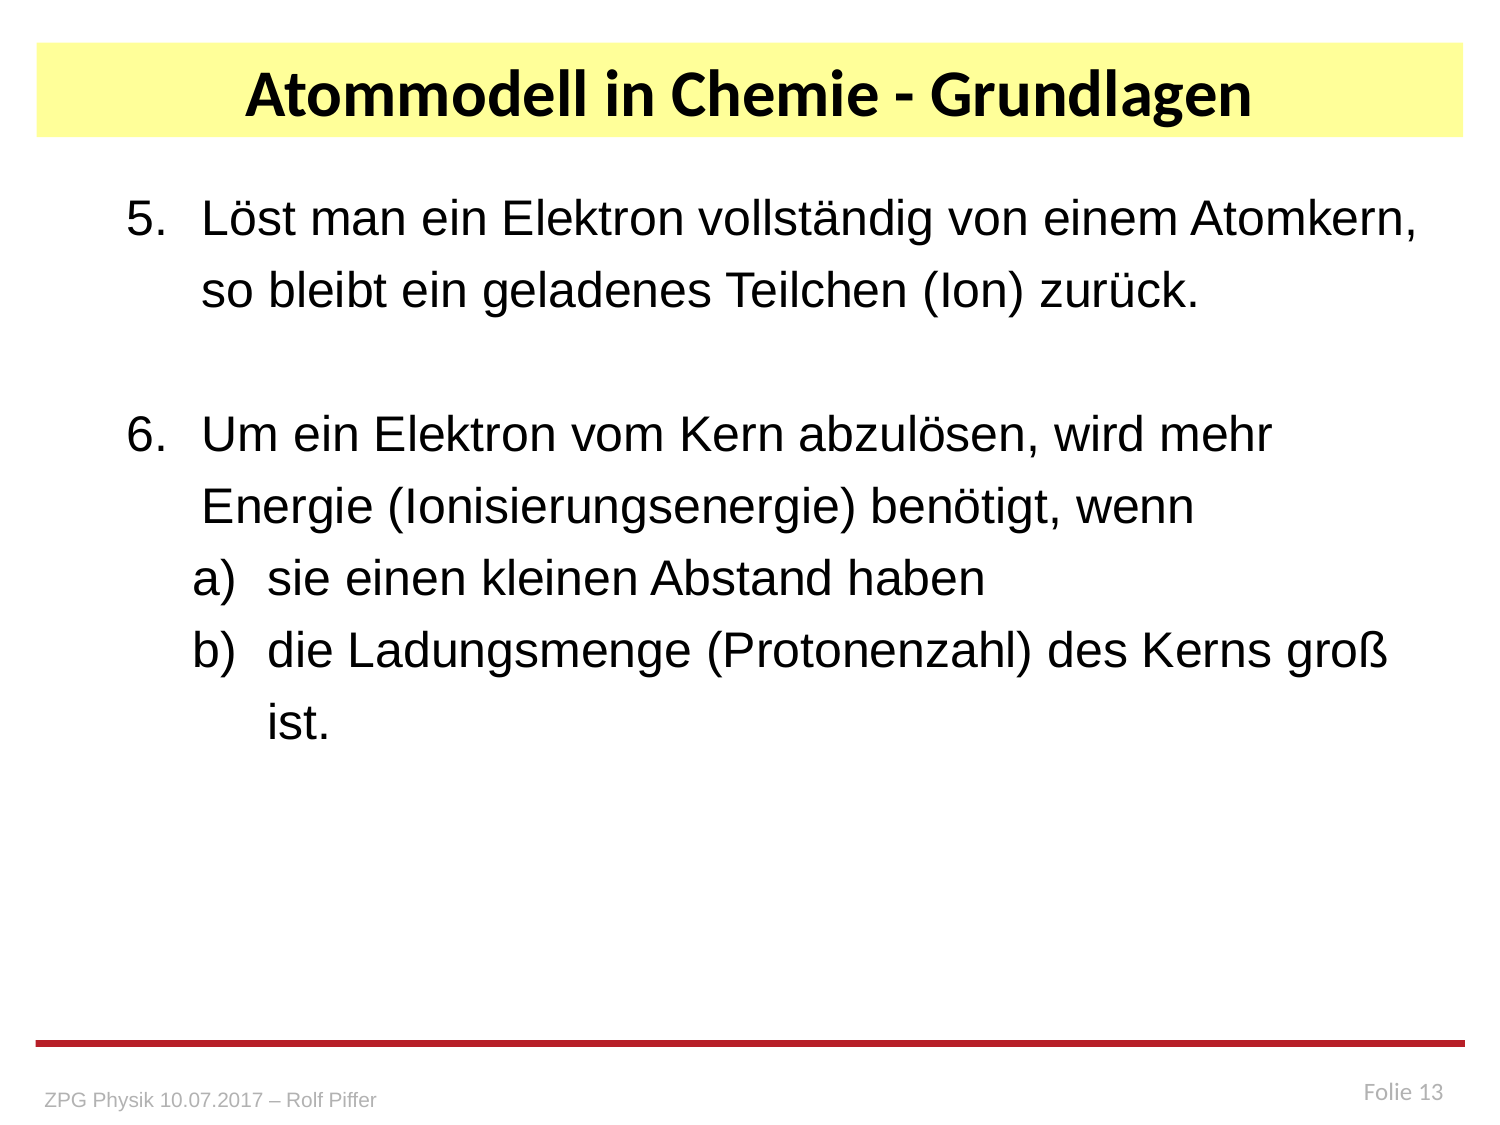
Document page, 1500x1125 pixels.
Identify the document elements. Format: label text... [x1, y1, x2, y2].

slide_number Folie 13 [1108, 1060, 1459, 1121]
text_box Löst man ein Elektron vollständig von einem Atomkern, so bleibt ein geladenes Teilchen (Ion) zurück. Um ein Elektron vom Kern abzulösen, wird mehr Energie (Ionisierungsenergie) benötigt, wenn sie einen kleinen Abstand haben die Ladungsmenge (Protonenzahl) des Kerns groß ist. [112, 166, 1459, 877]
title Atommodell in Chemie - Grundlagen [41, 42, 1459, 149]
footer ZPG Physik 10.07.2017 – Rolf Piffer [29, 1069, 762, 1125]
